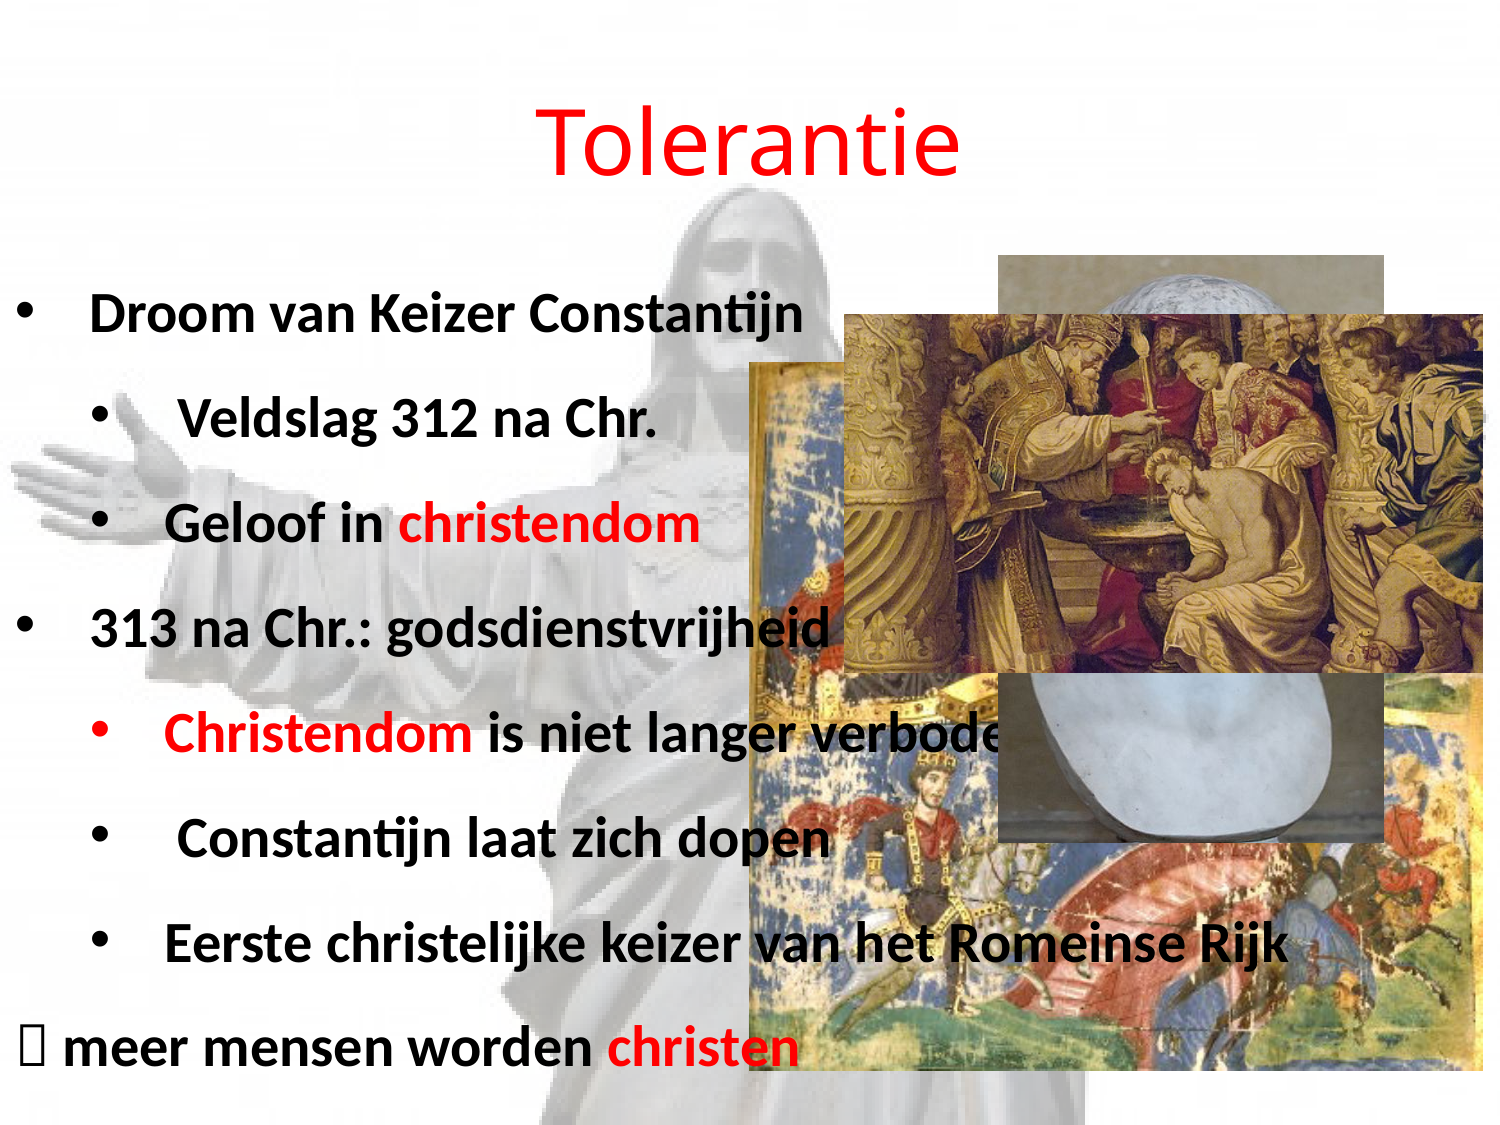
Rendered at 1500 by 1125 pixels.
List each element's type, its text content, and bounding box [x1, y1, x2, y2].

picture [749, 255, 1483, 1071]
title Tolerantie [75, 45, 1425, 233]
text_box Droom van Keizer Constantijn Veldslag 312 na Chr. Geloof in christendom 313 na Chr.: godsdienstvrijheid Christendom is niet langer verboden Constantijn laat zich dopen Eerste christelijke keizer van het Romeinse Rijk  meer mensen worden christen [0, 231, 1353, 1086]
